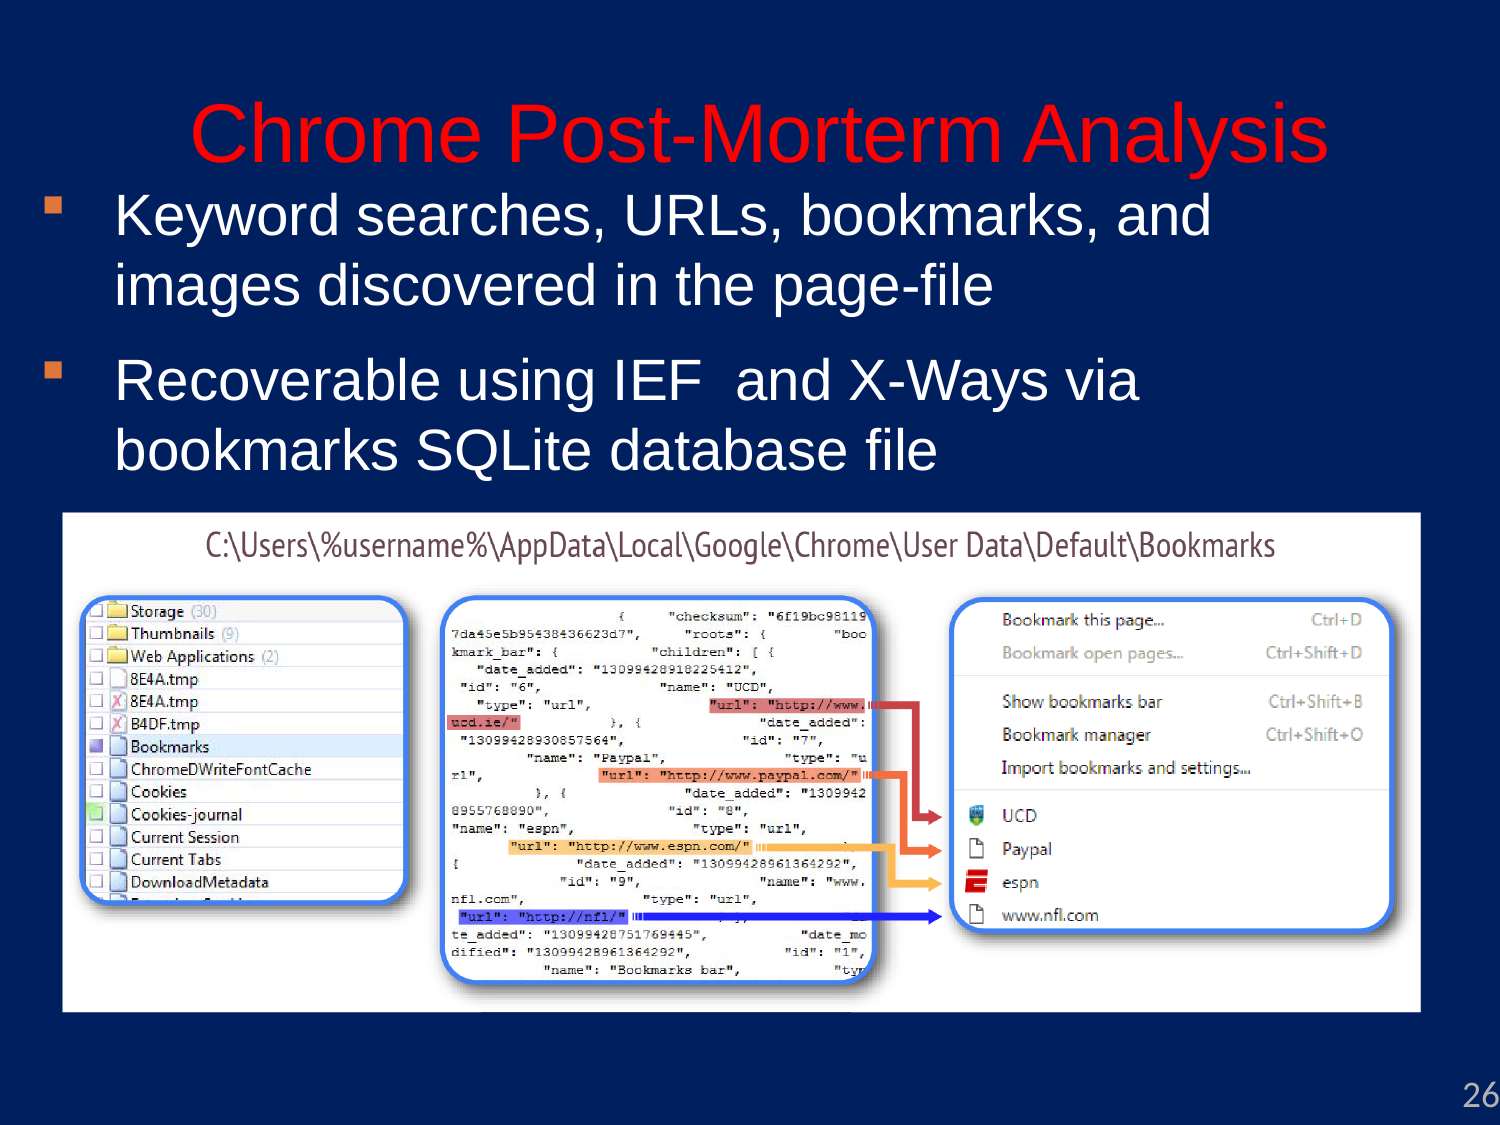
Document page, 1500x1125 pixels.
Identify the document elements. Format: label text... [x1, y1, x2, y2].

title Chrome Post-Morterm Analysis [44, 53, 1456, 267]
picture [62, 512, 1421, 1013]
text_box Keyword searches, URLs, bookmarks, and images discovered in the page-file Recoverable using IEF and X-Ways via bookmarks SQLite database file [37, 177, 1226, 483]
slide_number 26 [1437, 1069, 1500, 1125]
